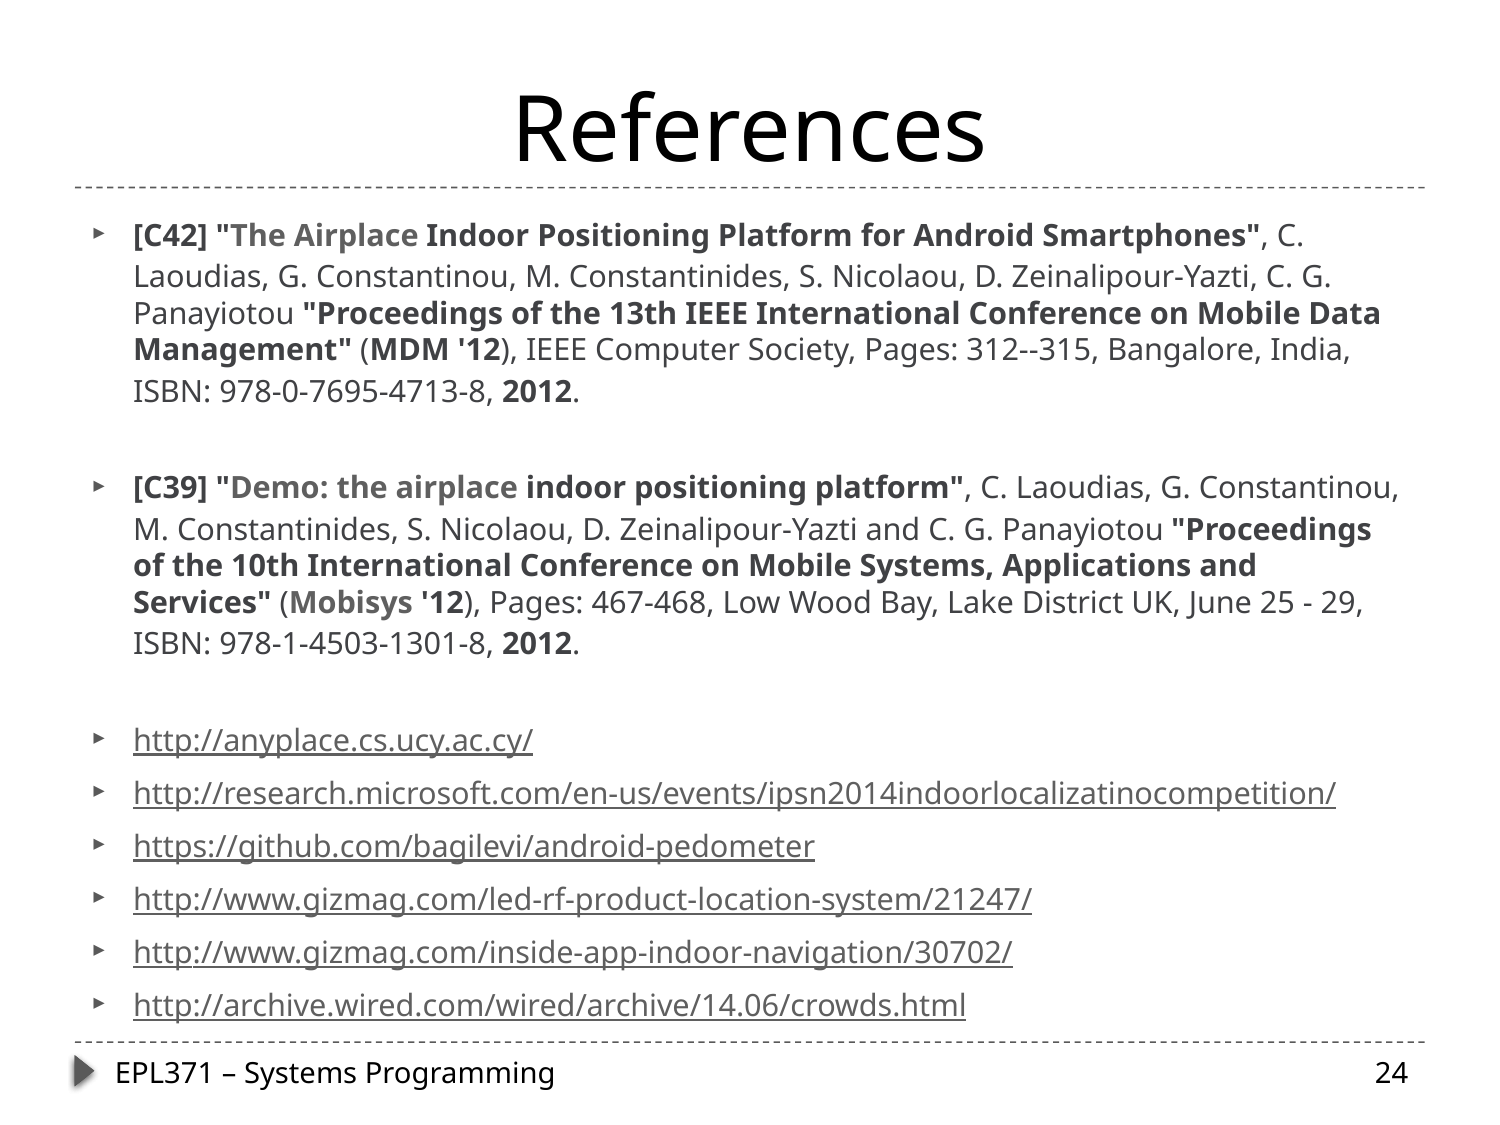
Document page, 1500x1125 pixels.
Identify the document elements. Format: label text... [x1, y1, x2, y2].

footer EPL371 – Systems Programming [100, 1046, 676, 1107]
subtitle [C42] "The Airplace Indoor Positioning Platform for Android Smartphones", C. Laoudias, G. Constantinou, M. Constantinides, S. Nicolaou, D. Zeinalipour-Yazti, C. G. Panayiotou "Proceedings of the 13th IEEE International Conference on Mobile Data Management" (MDM '12), IEEE Computer Society, Pages: 312--315, Bangalore, India, ISBN: 978-0-7695-4713-8, 2012. [C39] "Demo: the airplace indoor positioning platform", C. Laoudias, G. Constantinou, M. Constantinides, S. Nicolaou, D. Zeinalipour-Yazti and C. G. Panayiotou "Proceedings of the 10th International Conference on Mobile Systems, Applications and Services" (Mobisys '12), Pages: 467-468, Low Wood Bay, Lake District UK, June 25 - 29, ISBN: 978-1-4503-1301-8, 2012. http://anyplace.cs.ucy.ac.cy/ http://research.microsoft.com/en-us/events/ipsn2014indoorlocalizatinocompetition/ https://github.com/bagilevi/android-pedometer http://www.gizmag.com/led-rf-product-location-system/21247/ http://www.gizmag.com/inside-app-indoor-navigation/30702/ http://archive.wired.com/wired/archive/14.06/crowds.html [76, 208, 1424, 1035]
slide_number 24 [1098, 1046, 1424, 1107]
title References [75, 37, 1425, 188]
